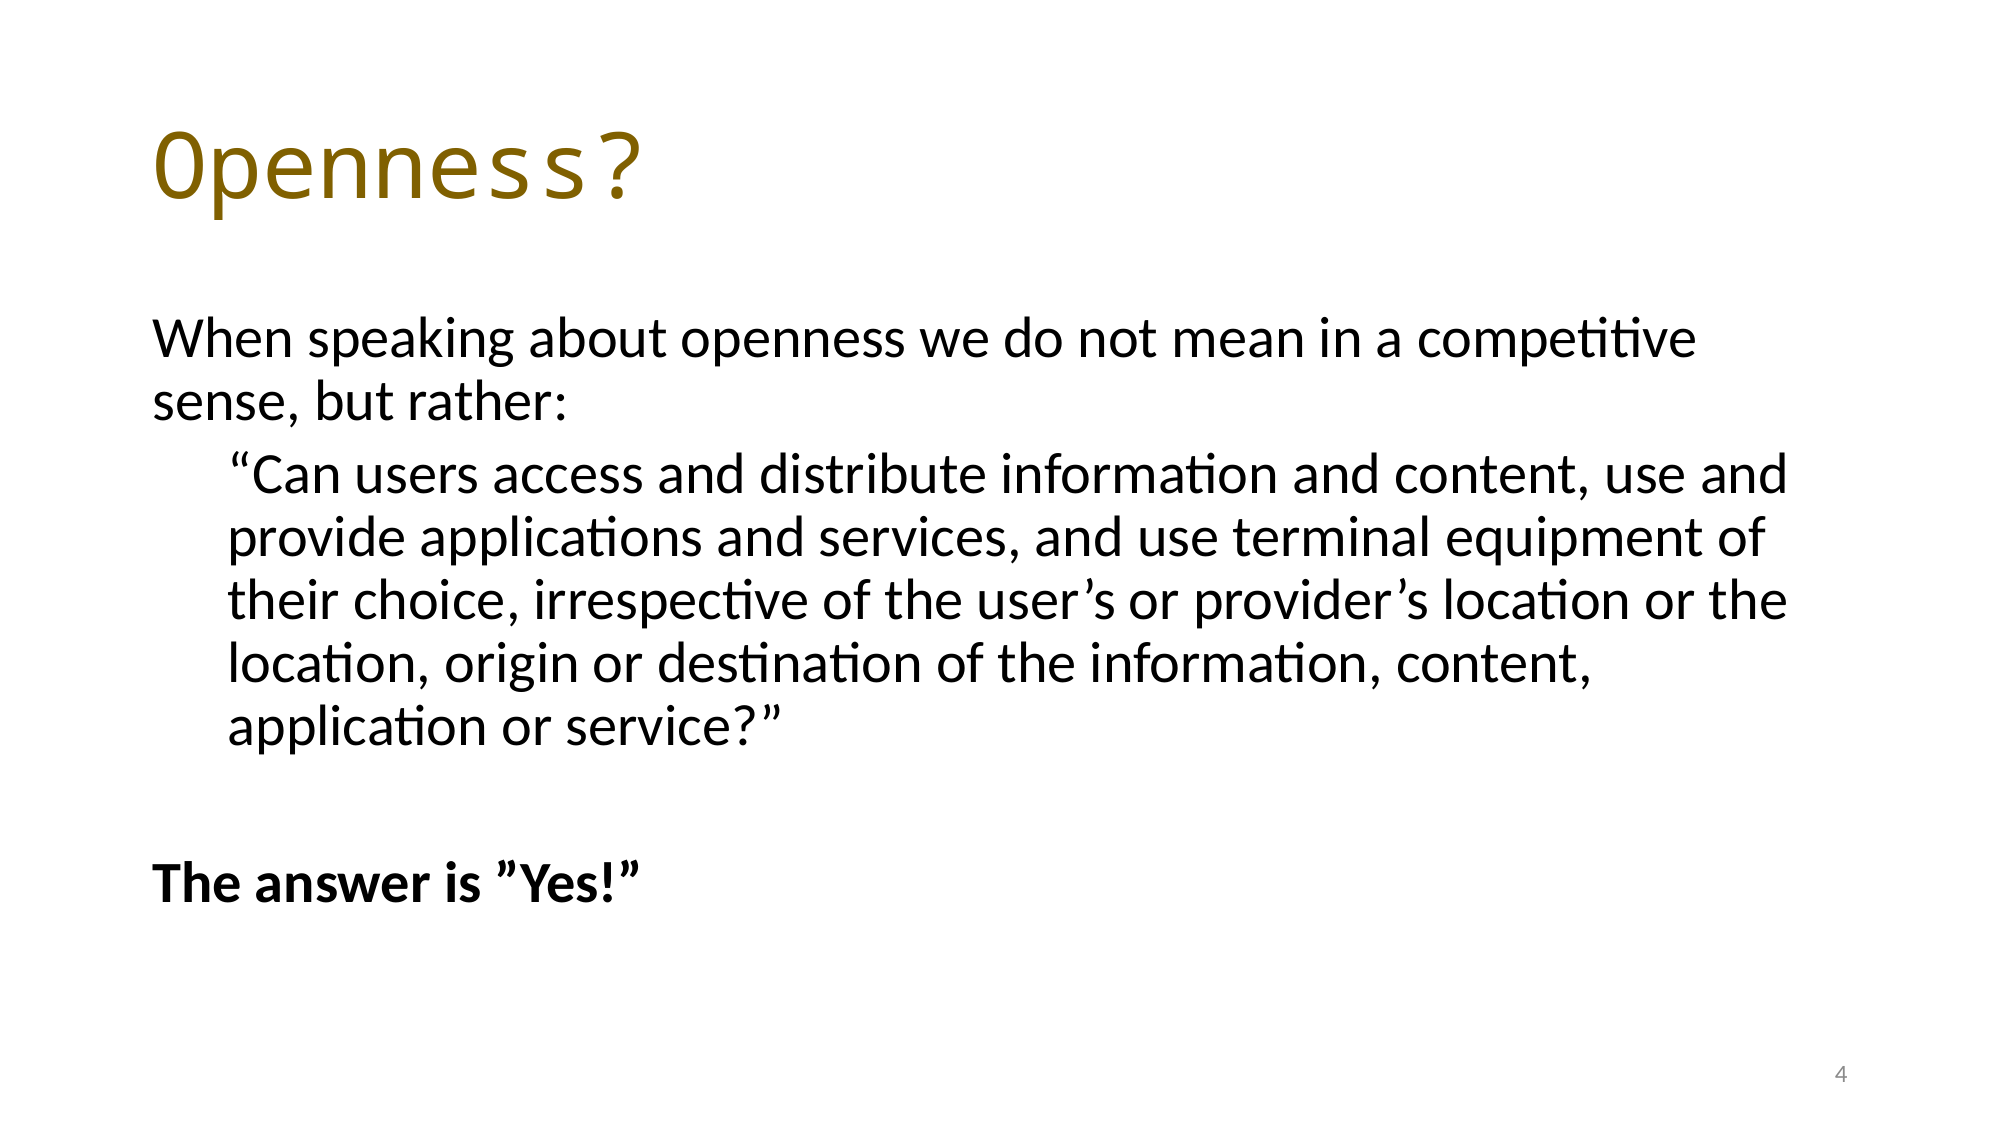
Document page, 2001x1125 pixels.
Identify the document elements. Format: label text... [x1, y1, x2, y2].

title Openness? [137, 59, 1863, 278]
list When speaking about openness we do not mean in a competitive sense, but rather: “Can users access and distribute information and content, use and provide applications and services, and use terminal equipment of their choice, irrespective of the user’s or provider’s location or the location, origin or destination of the information, content, application or service?” The answer is ”Yes!” [137, 299, 1863, 1014]
slide_number 4 [1412, 1042, 1863, 1103]
